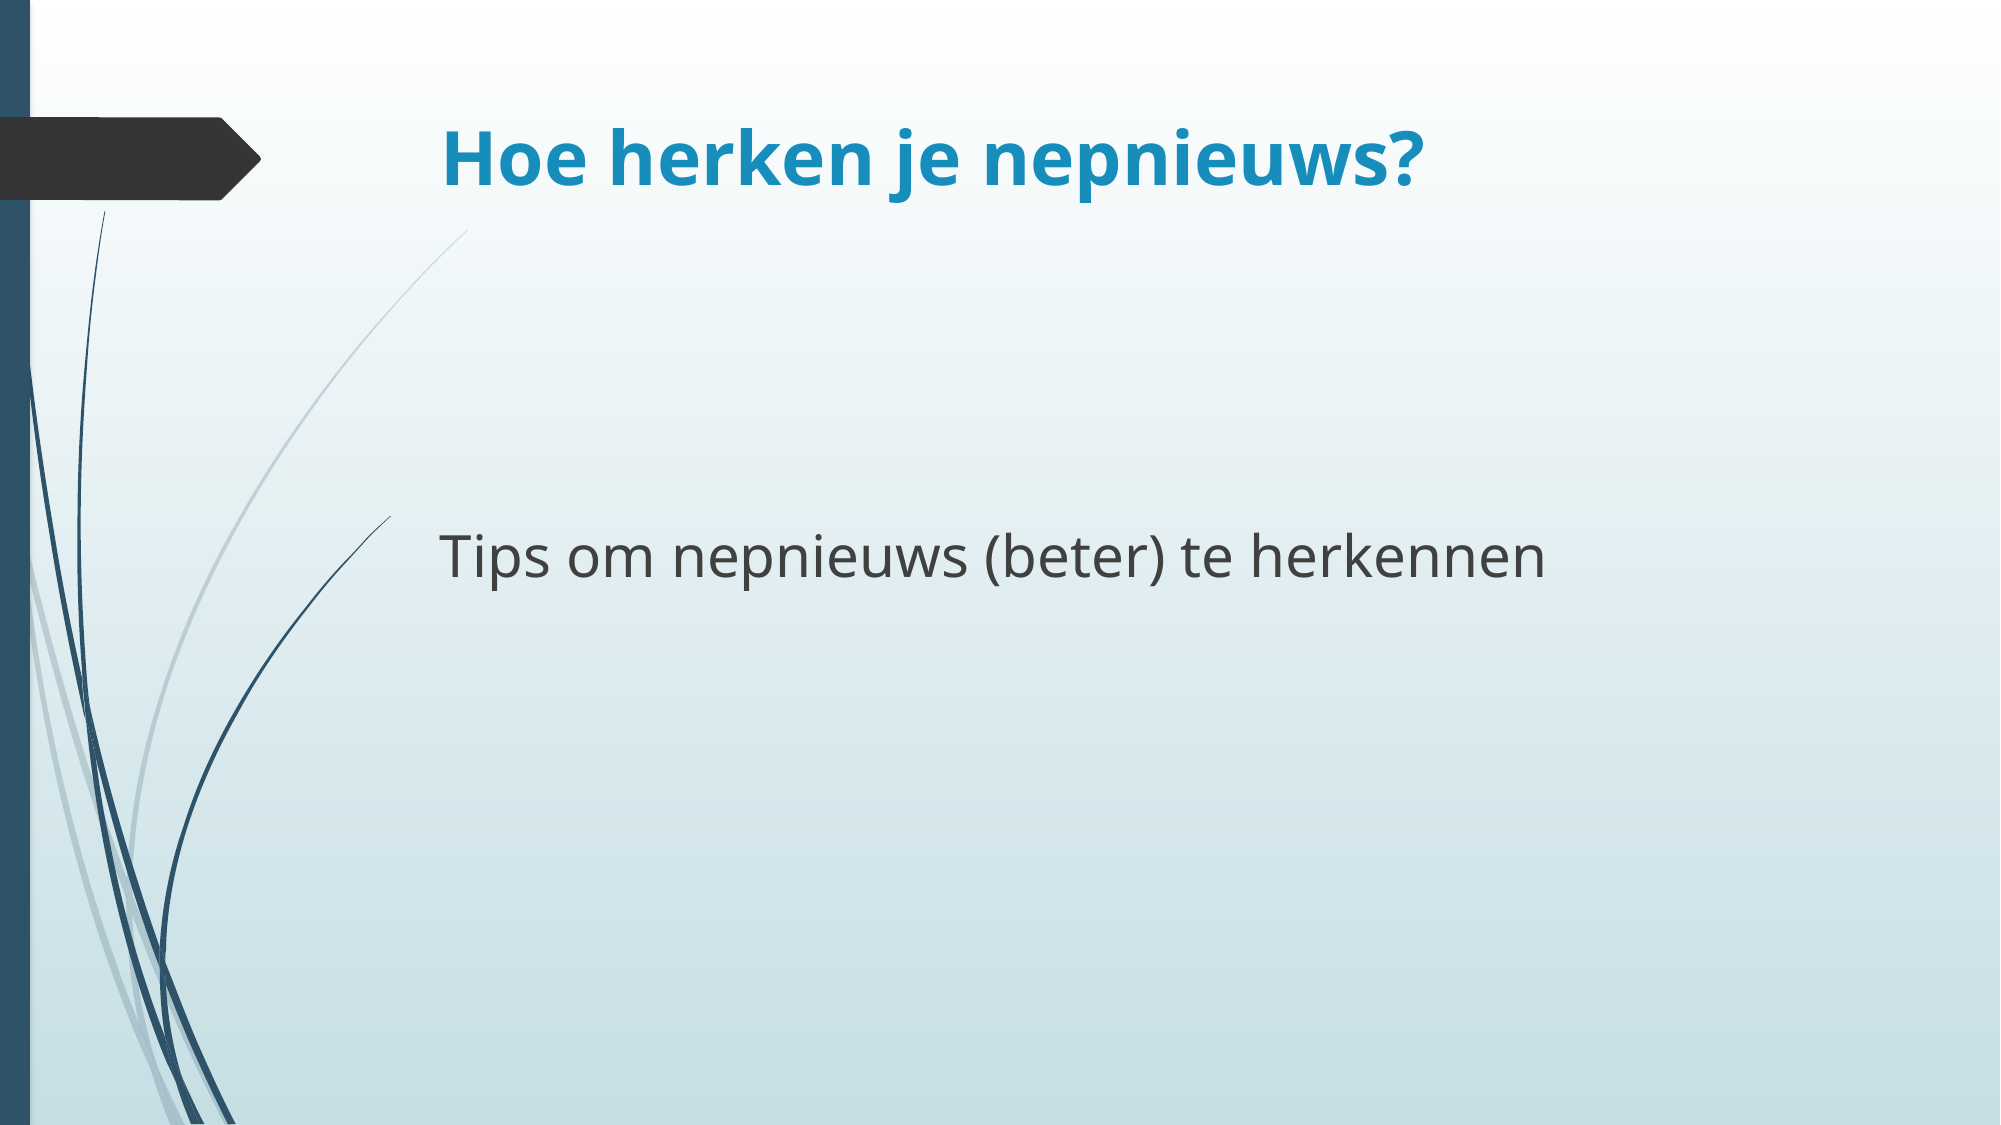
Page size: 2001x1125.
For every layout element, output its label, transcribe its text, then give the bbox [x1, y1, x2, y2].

list Tips om nepnieuws (beter) te herkennen [424, 350, 1888, 970]
title Hoe herken je nepnieuws? [425, 102, 1888, 313]
